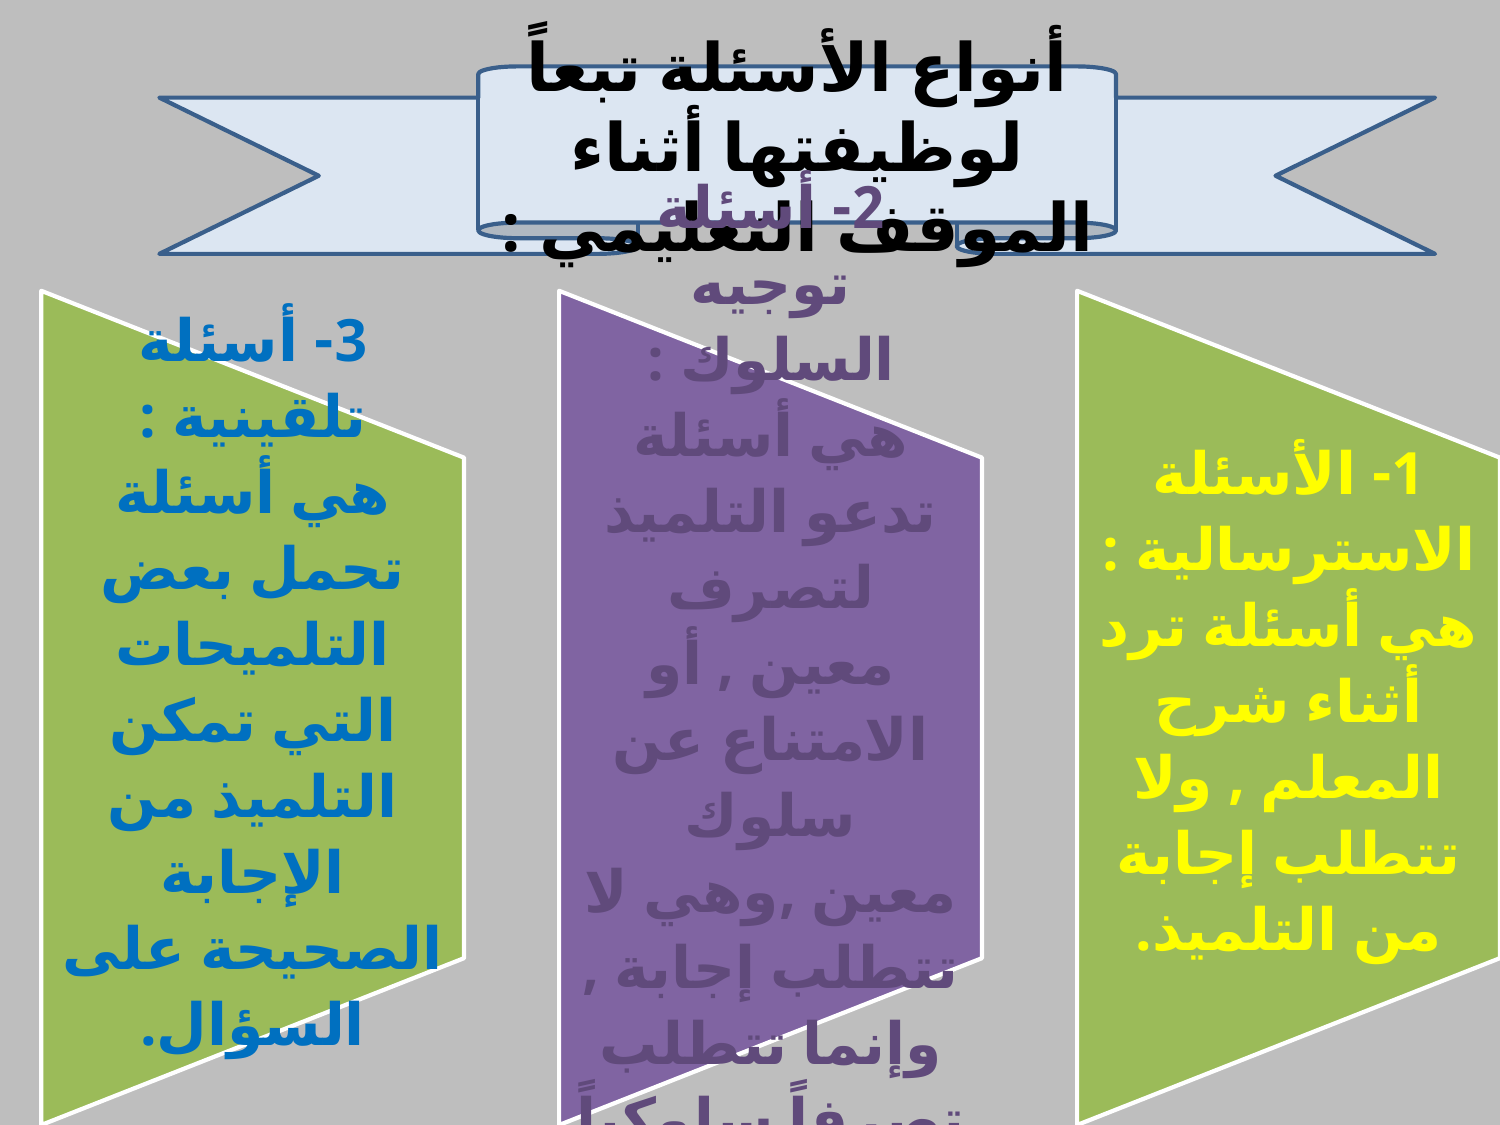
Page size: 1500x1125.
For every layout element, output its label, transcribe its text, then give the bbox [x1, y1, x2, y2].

text_box أنواع الأسئلة تبعاً لوظيفتها أثناء الموقف التعليمي : [157, 64, 1438, 256]
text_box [41, 290, 1500, 1125]
